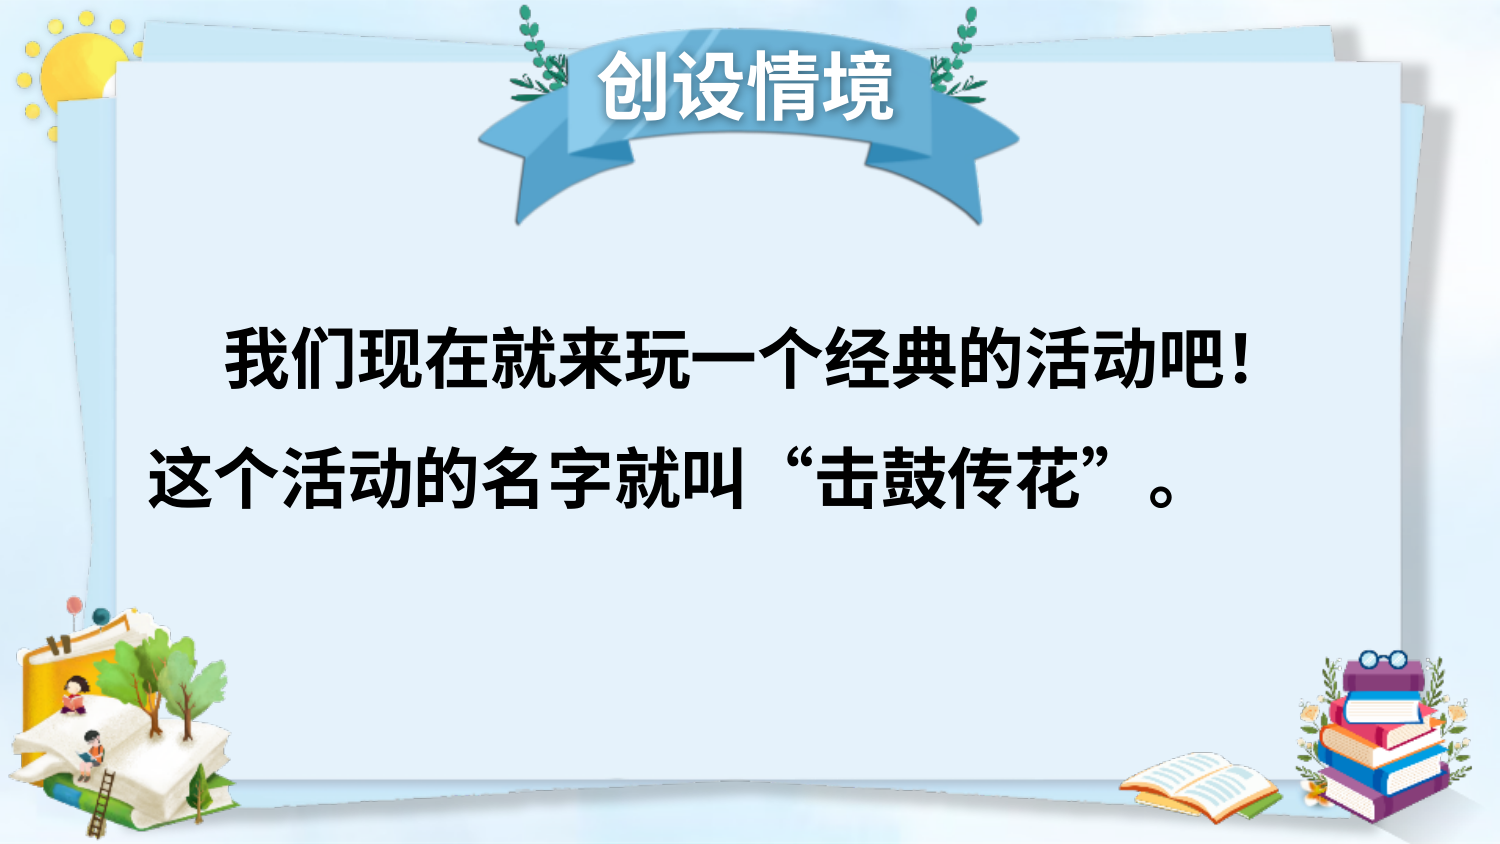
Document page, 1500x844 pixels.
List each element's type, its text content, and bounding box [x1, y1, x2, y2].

text_box 创设情境 [581, 31, 919, 137]
picture [0, 0, 1500, 844]
text_box 我们现在就来玩一个经典的活动吧！这个活动的名字就叫“击鼓传花”。 [132, 269, 1368, 524]
